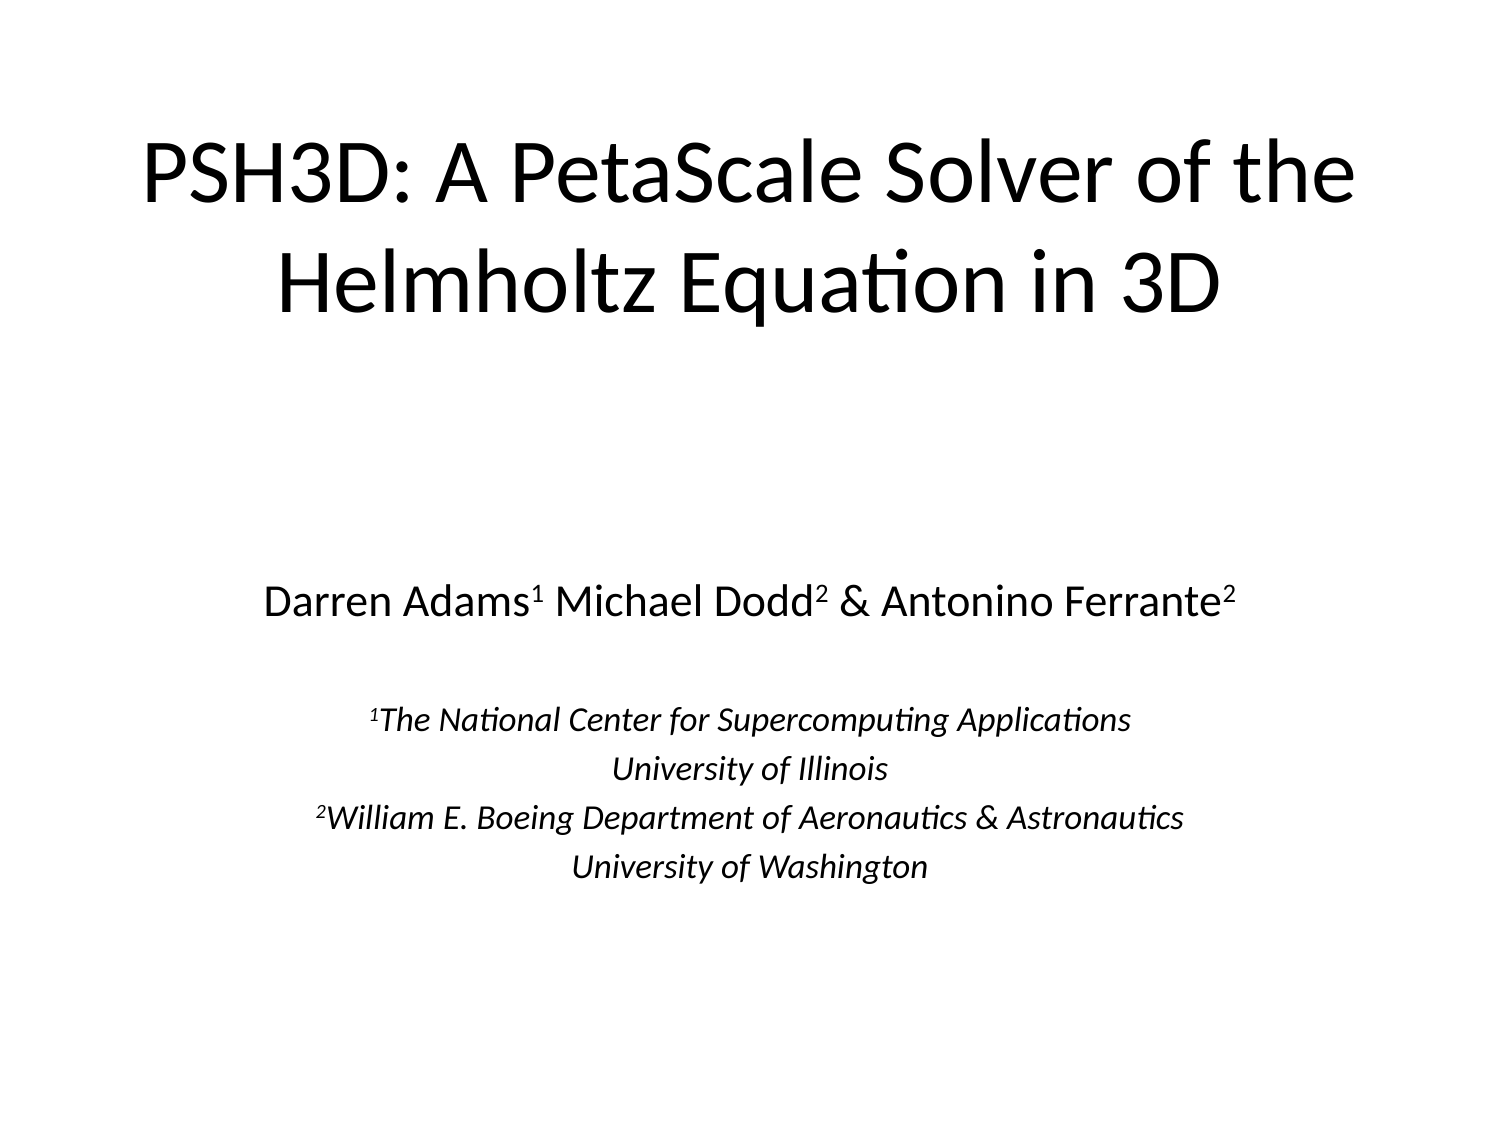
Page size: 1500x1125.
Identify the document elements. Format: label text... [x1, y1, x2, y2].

title PSH3D: A PetaScale Solver of the Helmholtz Equation in 3D [112, 99, 1388, 342]
subtitle Darren Adams1 Michael Dodd2 & Antonino Ferrante2 1The National Center for Supercomputing Applications University of Illinois 2William E. Boeing Department of Aeronautics & Astronautics University of Washington [225, 562, 1275, 900]
